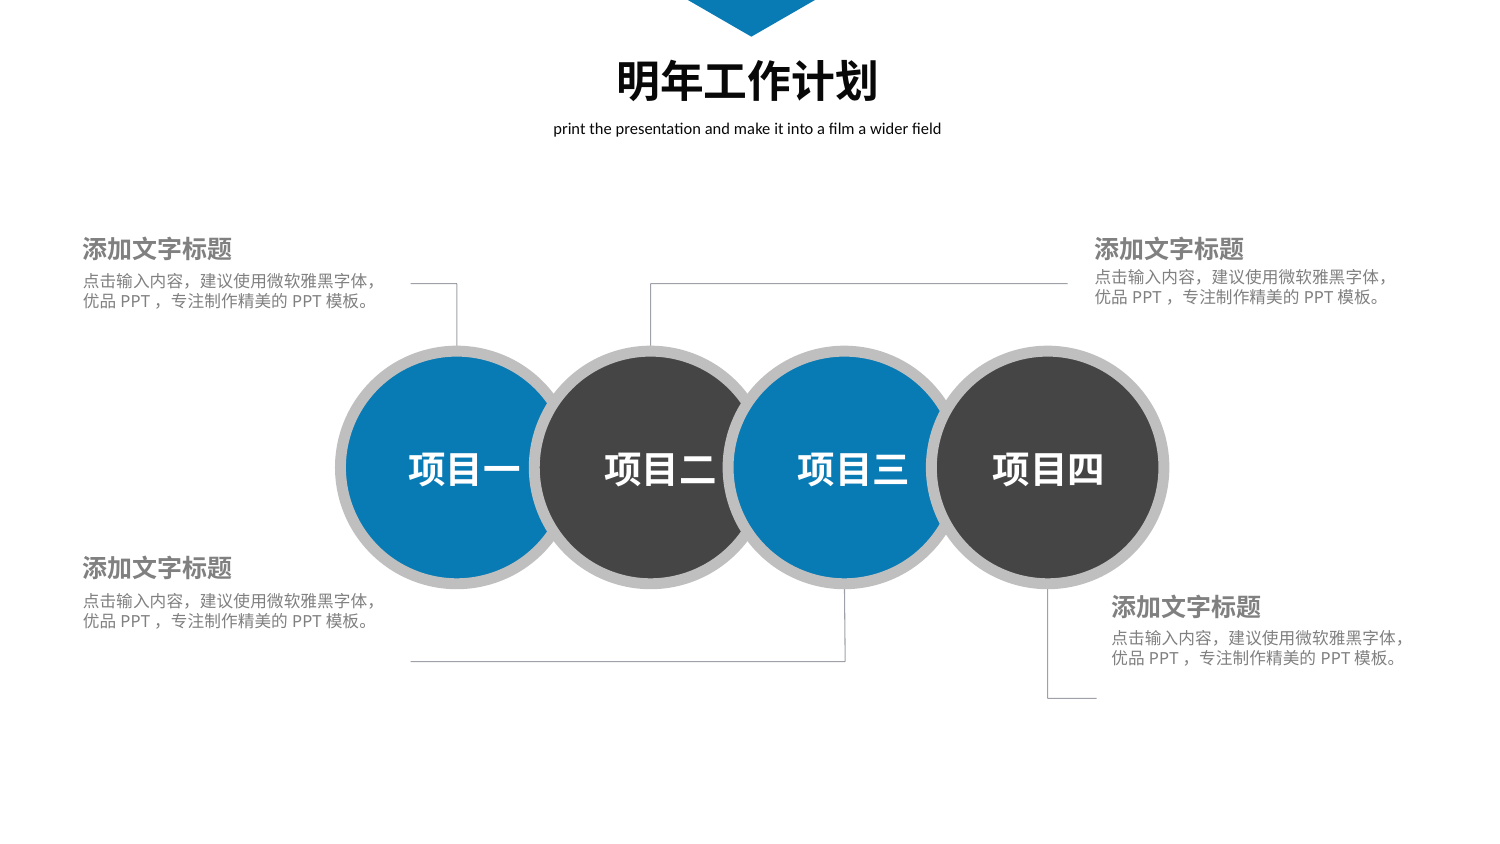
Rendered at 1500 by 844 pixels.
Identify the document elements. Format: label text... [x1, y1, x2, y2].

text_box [68, 213, 1440, 777]
text_box [685, 0, 816, 38]
text_box print the presentation and make it into a film a wider field [495, 110, 1000, 146]
text_box 明年工作计划 [510, 46, 985, 110]
